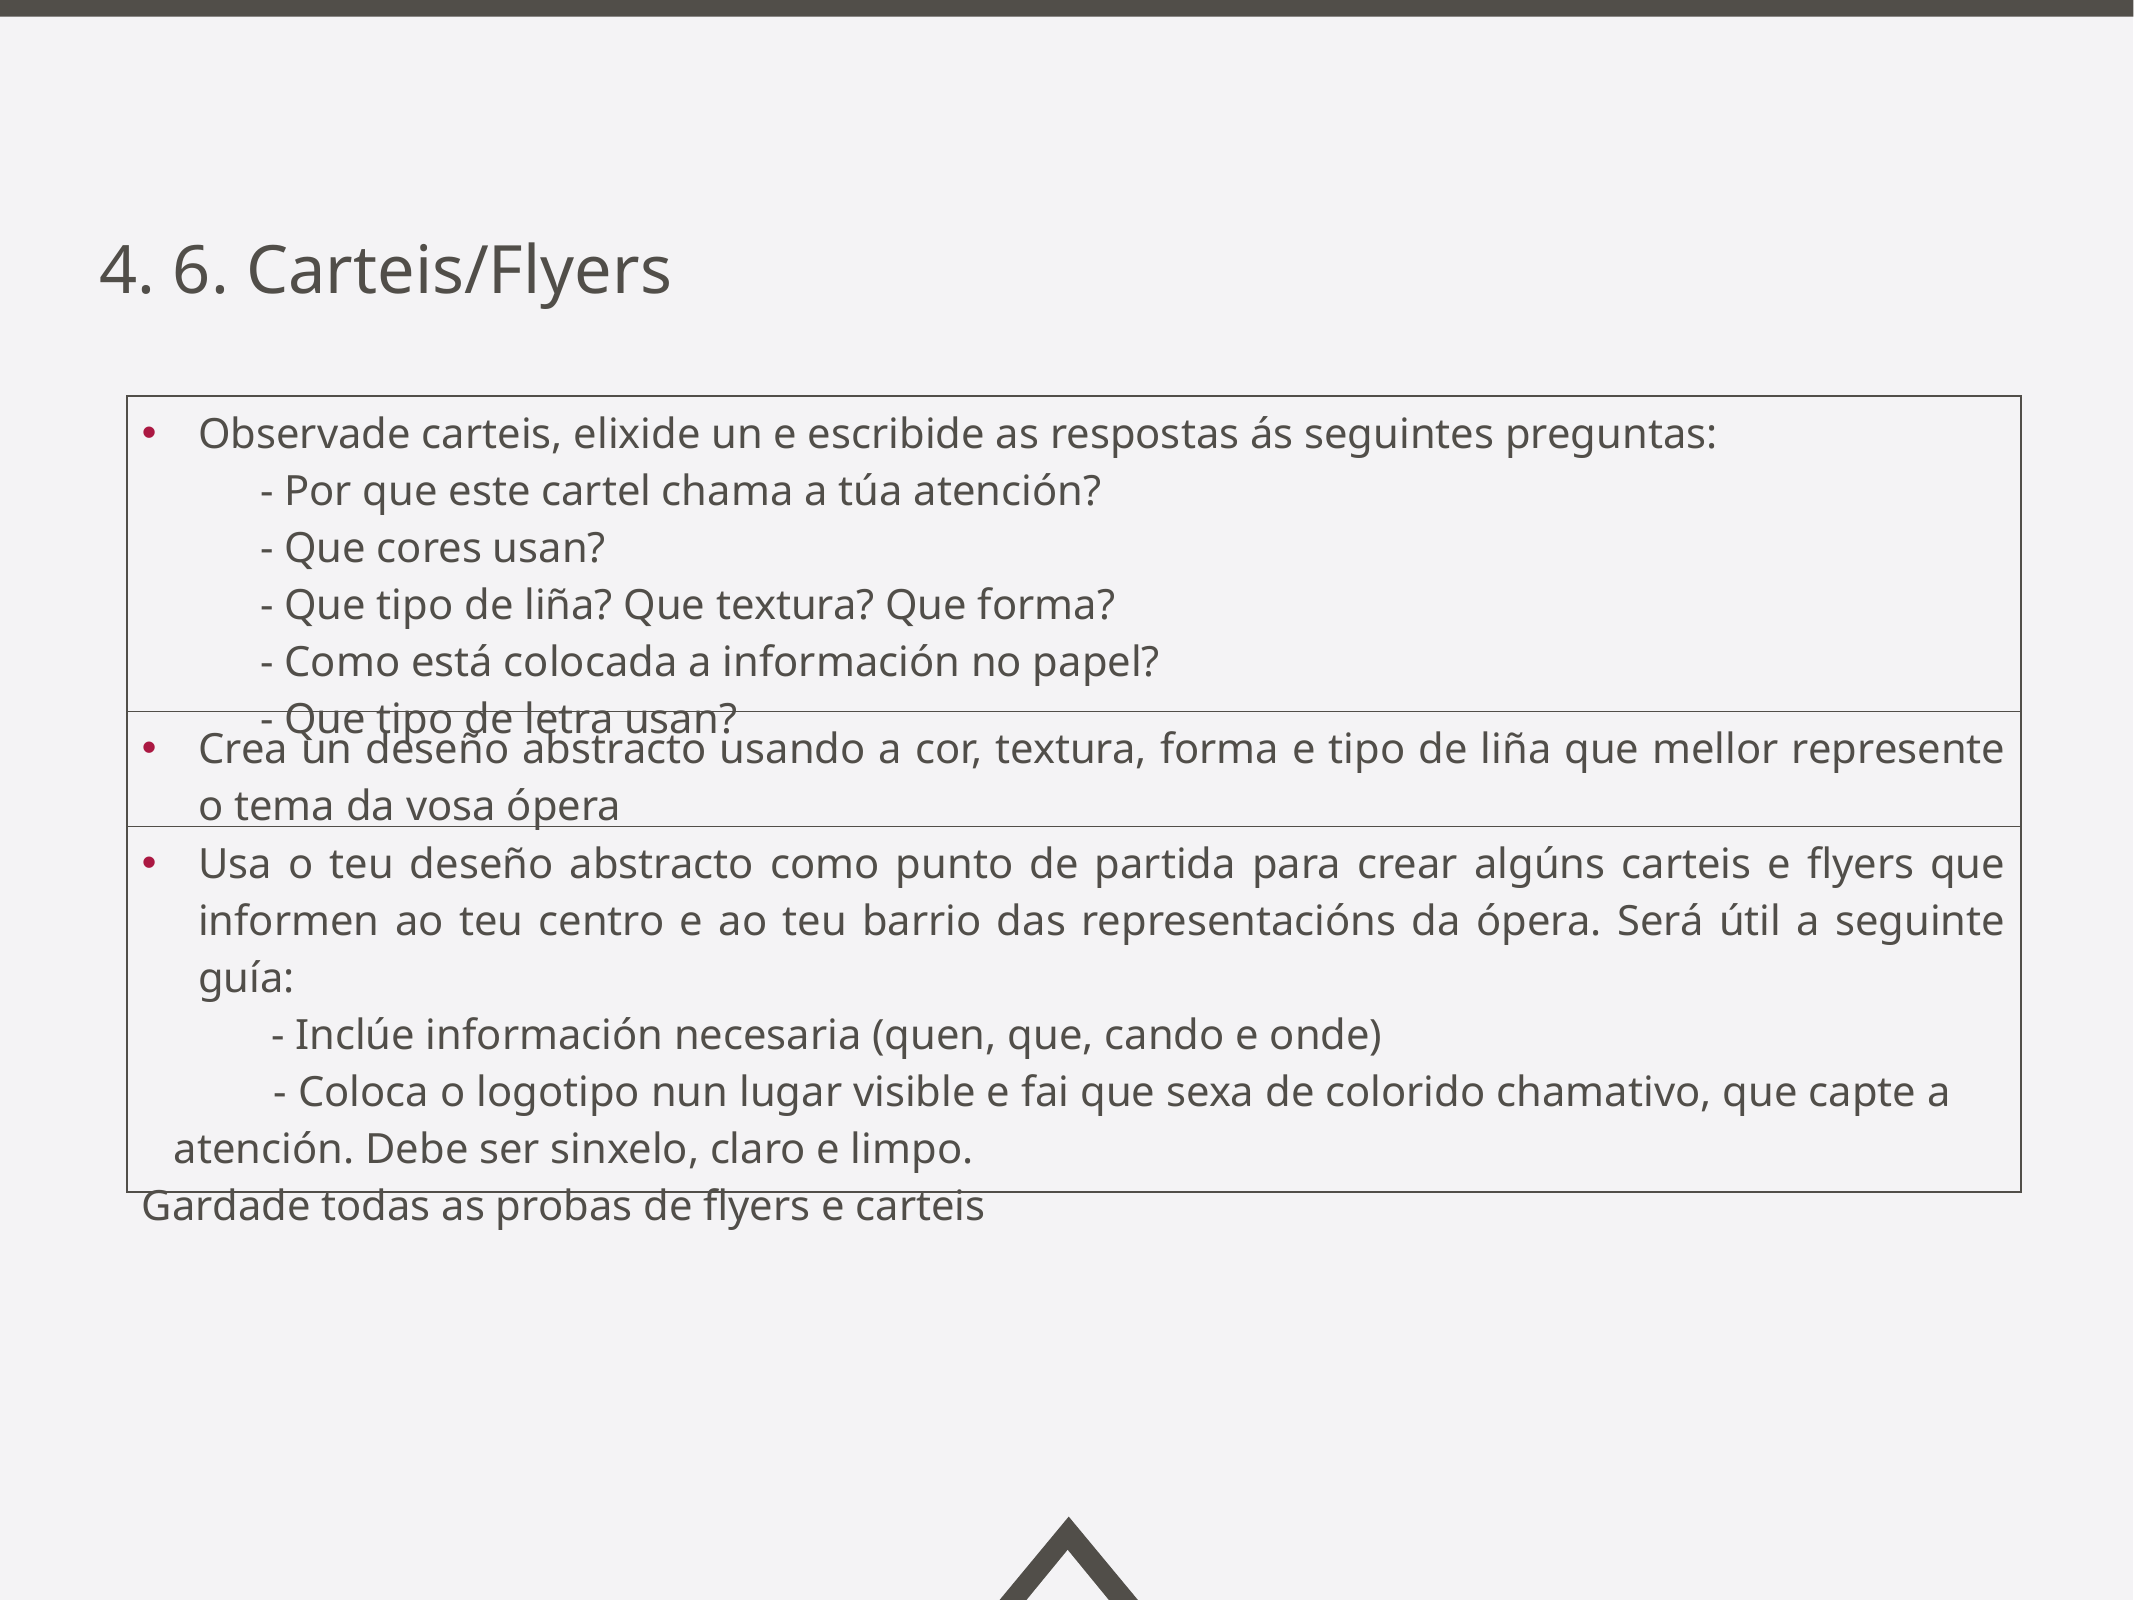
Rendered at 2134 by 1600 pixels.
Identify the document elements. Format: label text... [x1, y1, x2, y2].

table_header Observade carteis, elixide un e escribide as respostas ás seguintes preguntas: - Por que este cartel chama a túa atención? - Que cores usan? - Que tipo de liña? Que textura? Que forma? - Como está colocada a información no papel? - Que tipo de letra usan? [128, 397, 2020, 711]
table_cell Usa o teu deseño abstracto como punto de partida para crear algúns carteis e flyers que informen ao teu centro e ao teu barrio das representacións da ópera. Será útil a seguinte guía: - Inclúe información necesaria (quen, que, cando e onde) - Coloca o logotipo nun lugar visible e fai que sexa de colorido chamativo, que capte a atención. Debe ser sinxelo, claro e limpo. Gardade todas as probas de flyers e carteis [128, 827, 2020, 1191]
table_cell Crea un deseño abstracto usando a cor, textura, forma e tipo de liña que mellor represente o tema da vosa ópera [128, 712, 2020, 826]
text_box 4. 6. Carteis/Flyers [90, 218, 681, 316]
